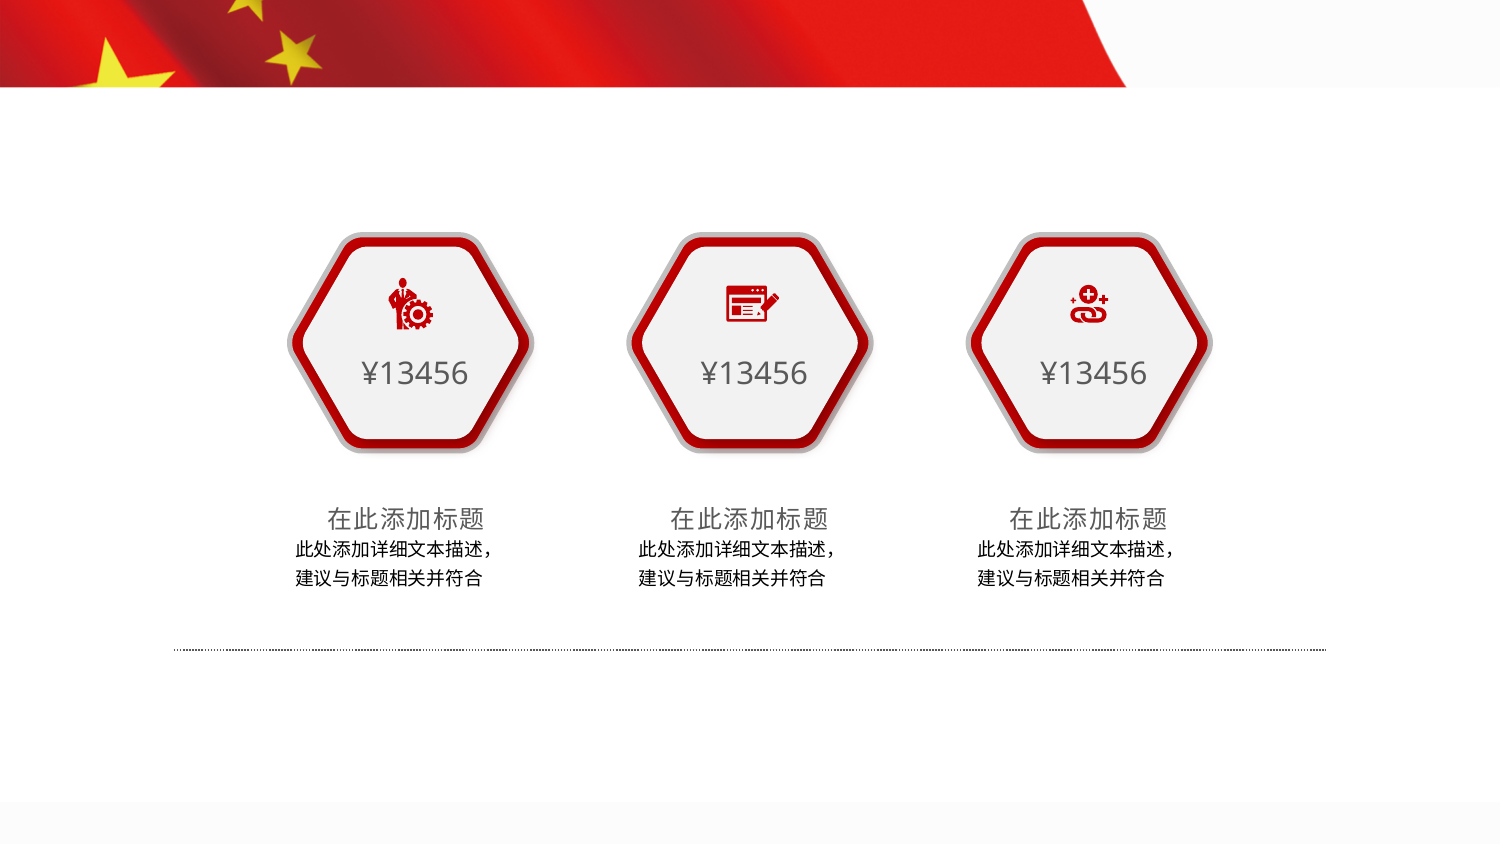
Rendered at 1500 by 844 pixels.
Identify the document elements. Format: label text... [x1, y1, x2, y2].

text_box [726, 285, 780, 322]
picture [0, 0, 1398, 87]
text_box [943, 495, 1234, 598]
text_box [387, 277, 434, 330]
text_box [966, 232, 1163, 452]
text_box ¥13456 [685, 346, 824, 399]
text_box [979, 244, 1200, 442]
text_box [261, 495, 551, 598]
text_box ¥13456 [346, 346, 485, 399]
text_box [1070, 284, 1109, 323]
text_box [639, 244, 860, 442]
text_box [300, 244, 521, 442]
text_box [287, 232, 485, 450]
text_box ¥13456 [1024, 346, 1163, 399]
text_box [604, 495, 895, 598]
text_box [626, 232, 824, 452]
